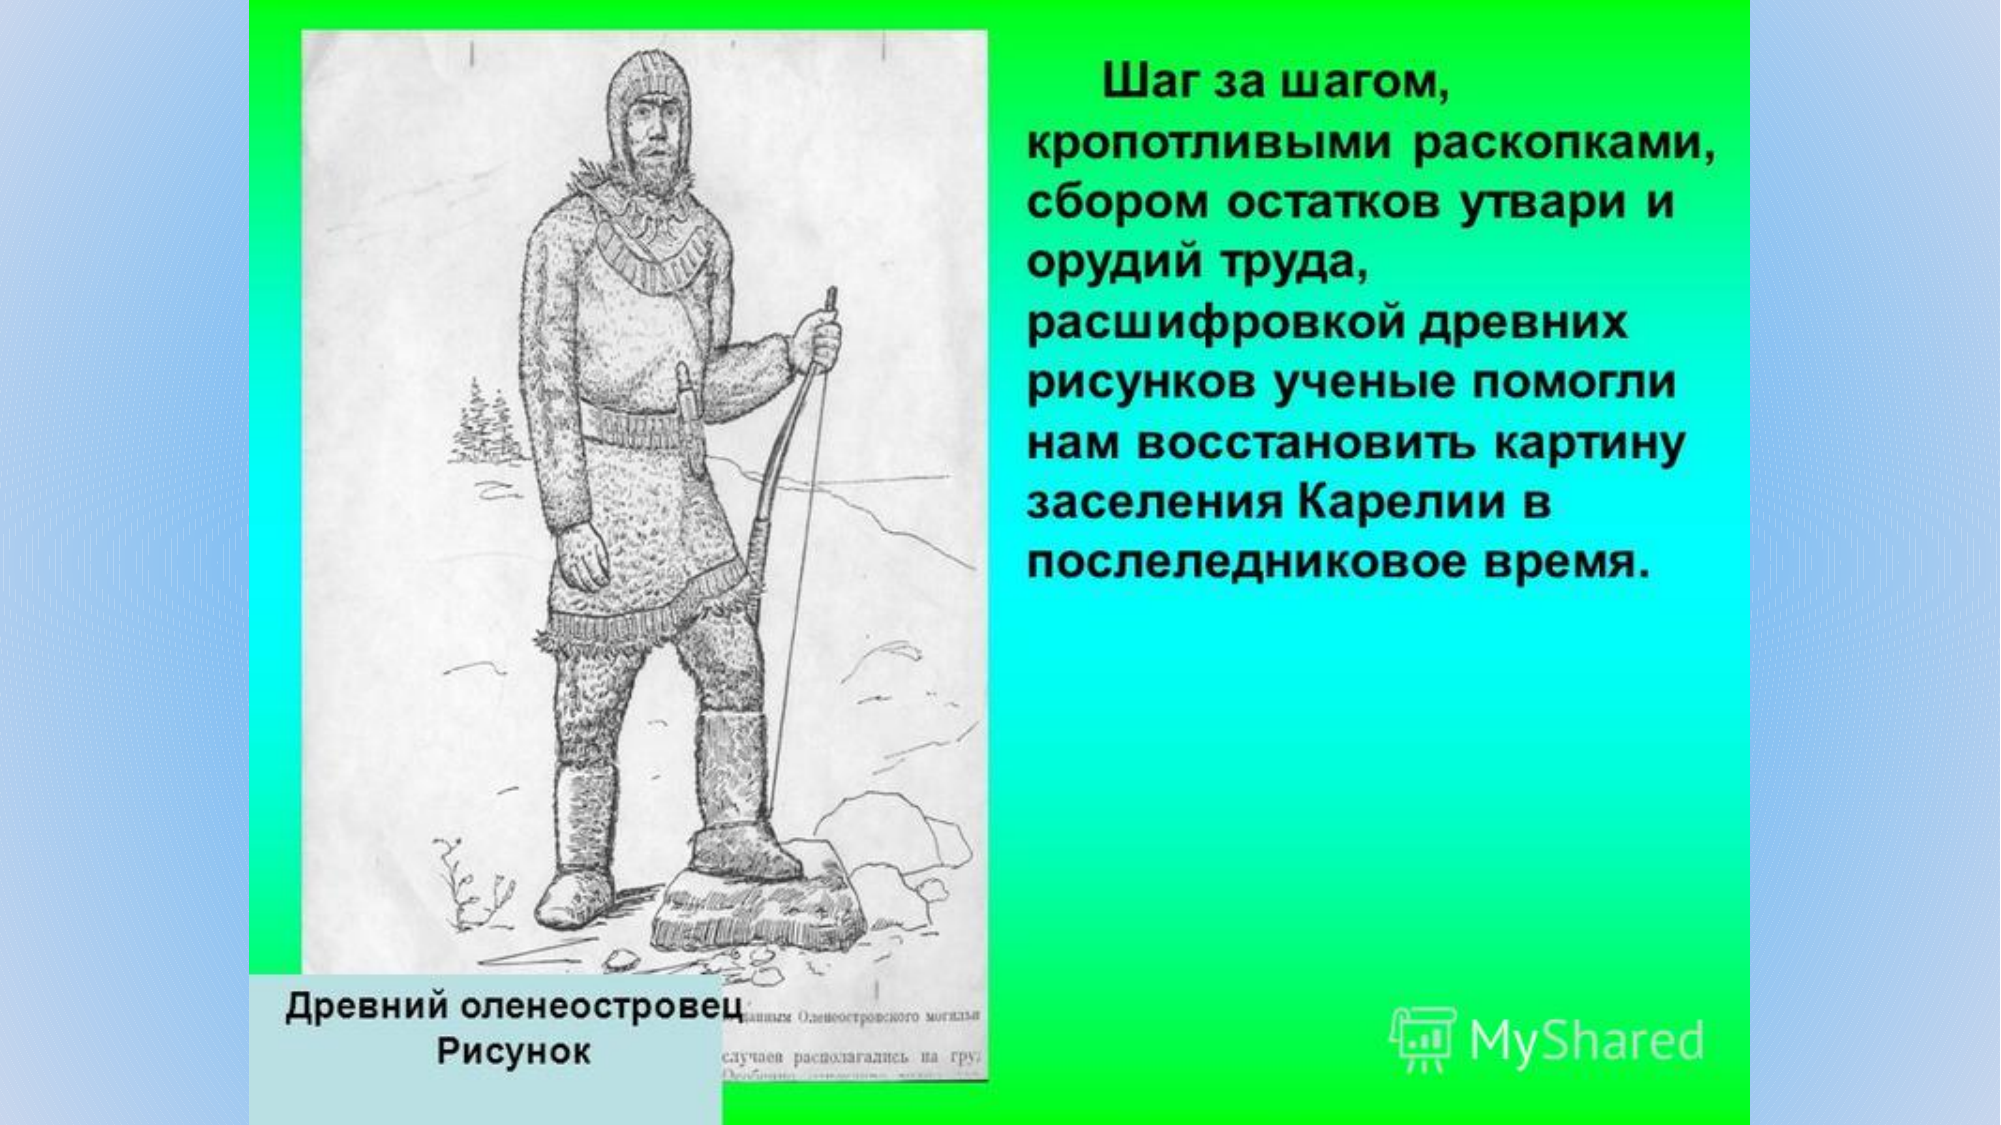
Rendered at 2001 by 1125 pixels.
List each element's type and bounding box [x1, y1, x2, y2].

picture [249, 0, 1750, 1125]
